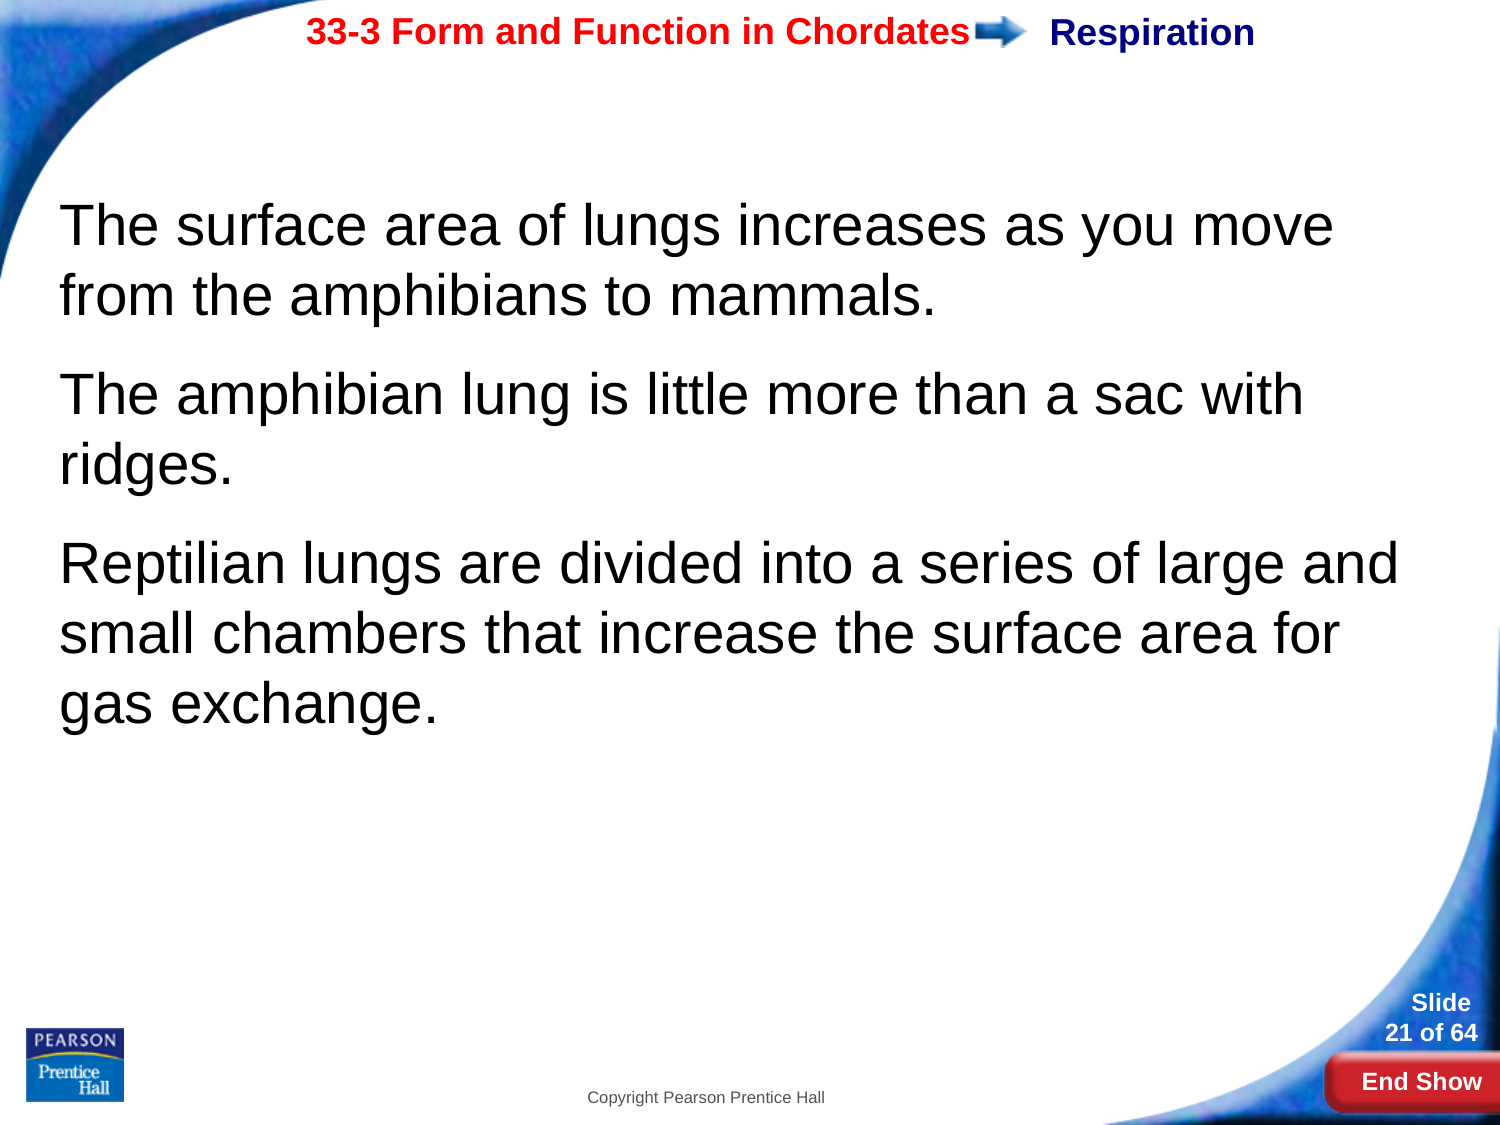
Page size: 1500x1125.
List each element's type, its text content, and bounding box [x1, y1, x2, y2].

footer Copyright Pearson Prentice Hall [468, 1078, 945, 1105]
list The surface area of lungs increases as you move from the amphibians to mammals. The amphibian lung is little more than a sac with ridges. Reptilian lungs are divided into a series of large and small chambers that increase the surface area for gas exchange. [44, 179, 1463, 976]
picture [0, 0, 1500, 1125]
title Respiration [1034, 0, 1500, 76]
